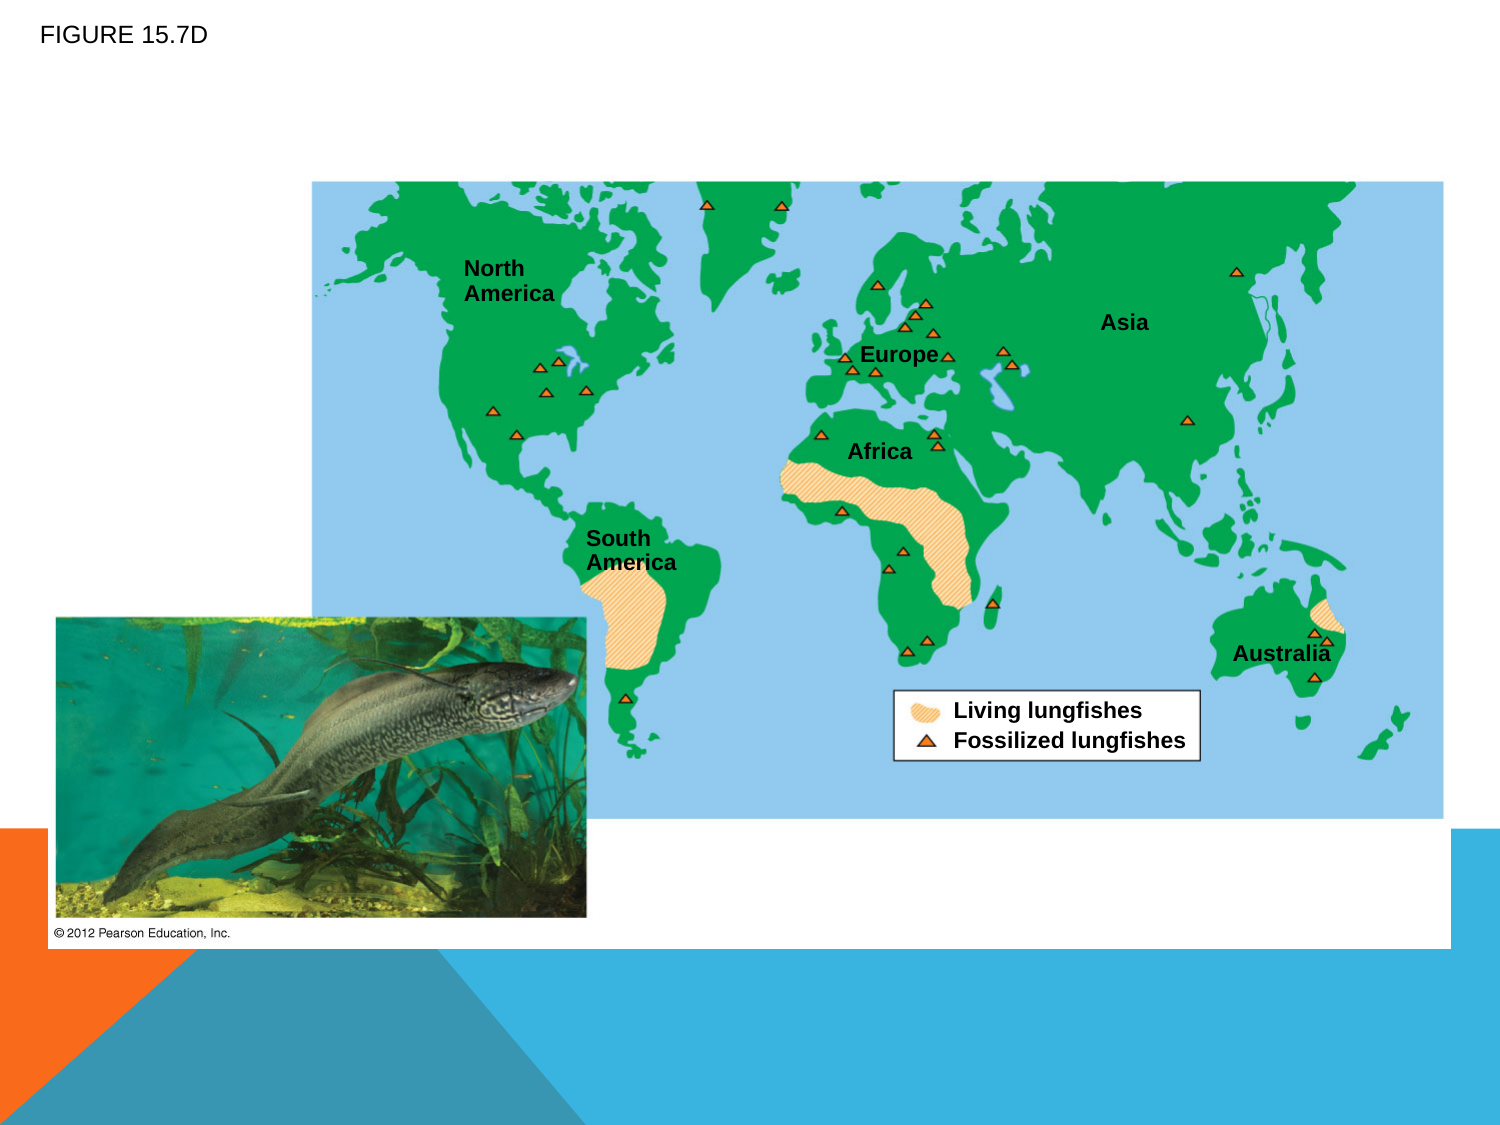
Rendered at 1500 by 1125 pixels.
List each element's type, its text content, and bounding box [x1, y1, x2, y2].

title Figure 15.7D [24, 8, 350, 59]
picture [48, 175, 1452, 950]
